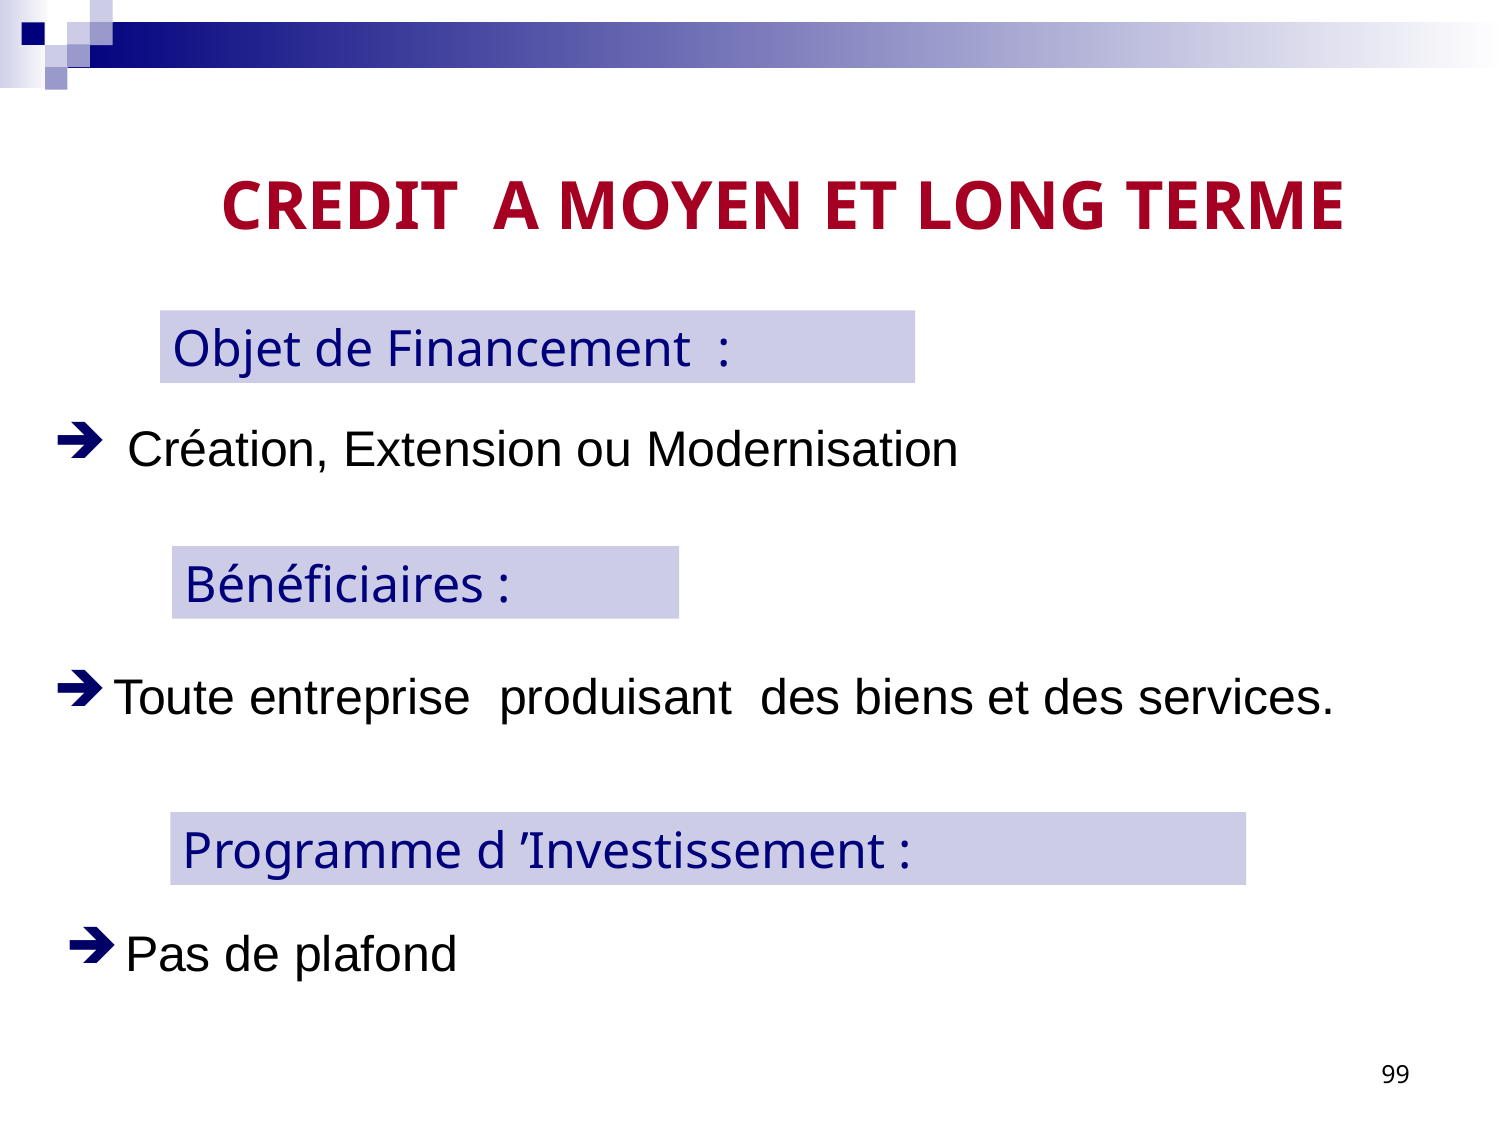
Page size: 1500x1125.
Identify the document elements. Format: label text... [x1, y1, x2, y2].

text_box Pas de plafond [53, 915, 1438, 988]
text_box Bénéficiaires : [172, 546, 680, 619]
title CREDIT A MOYEN ET LONG TERME [108, 90, 1459, 316]
text_box Création, Extension ou Modernisation [41, 410, 1449, 483]
slide_number 99 [1074, 1025, 1425, 1100]
text_box Programme d ’Investissement : [170, 812, 1247, 885]
text_box Objet de Financement : [160, 310, 916, 383]
text_box Toute entreprise produisant des biens et des services. [41, 658, 1449, 732]
